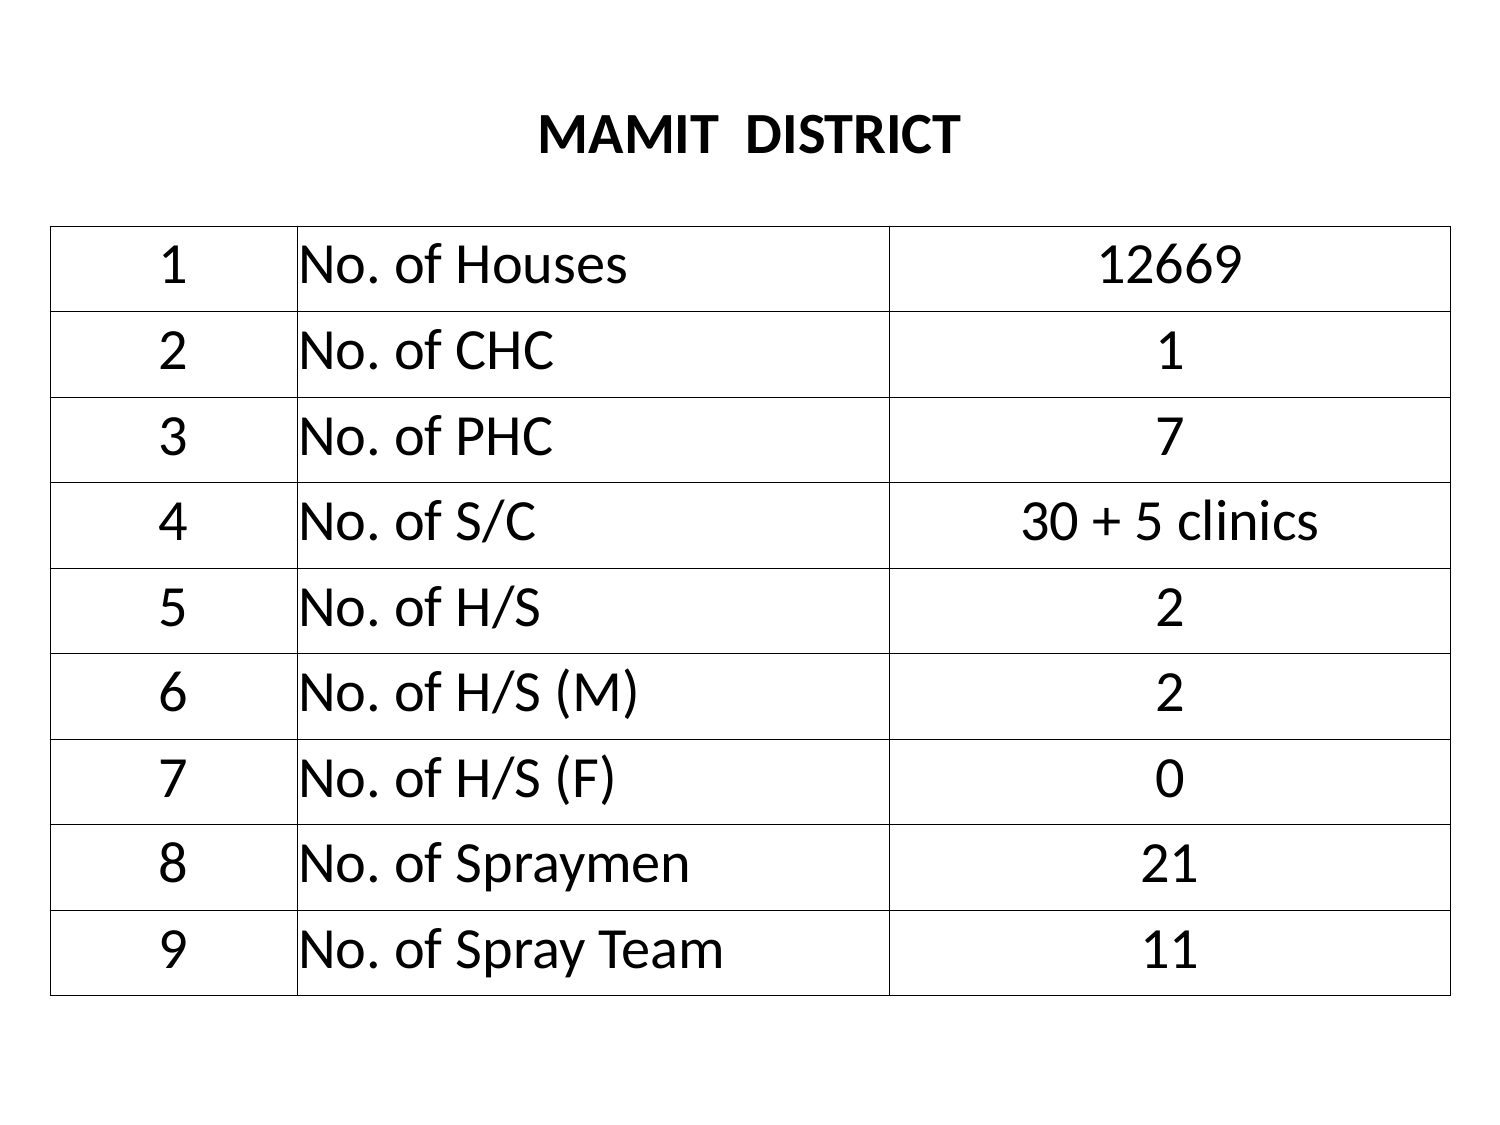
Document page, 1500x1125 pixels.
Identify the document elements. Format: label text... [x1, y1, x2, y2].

table_cell No. of Spray Team [298, 911, 889, 995]
table_cell 1 [51, 227, 297, 311]
table_cell 11 [890, 911, 1450, 995]
table_cell No. of Houses [298, 227, 889, 311]
table_cell No. of H/S (F) [298, 740, 889, 824]
table_cell 3 [51, 398, 297, 482]
table_cell 9 [51, 911, 297, 995]
table_cell No. of H/S (M) [298, 654, 889, 739]
table_cell No. of Spraymen [298, 825, 889, 910]
table_cell 0 [890, 740, 1450, 824]
table_cell 12669 [890, 227, 1450, 311]
table_cell 4 [51, 483, 297, 568]
table_header MAMIT DISTRICT [50, 50, 1450, 226]
table_cell 1 [890, 312, 1450, 397]
table_cell 2 [890, 569, 1450, 653]
table_cell No. of H/S [298, 569, 889, 653]
table_cell 8 [51, 825, 297, 910]
table_cell 7 [890, 398, 1450, 482]
table_cell 6 [51, 654, 297, 739]
table_cell 2 [890, 654, 1450, 739]
table_cell 2 [51, 312, 297, 397]
table_cell No. of S/C [298, 483, 889, 568]
table_cell 30 + 5 clinics [890, 483, 1450, 568]
table_cell No. of CHC [298, 312, 889, 397]
table_cell No. of PHC [298, 398, 889, 482]
table_cell 21 [890, 825, 1450, 910]
table_cell 7 [51, 740, 297, 824]
table_cell 5 [51, 569, 297, 653]
